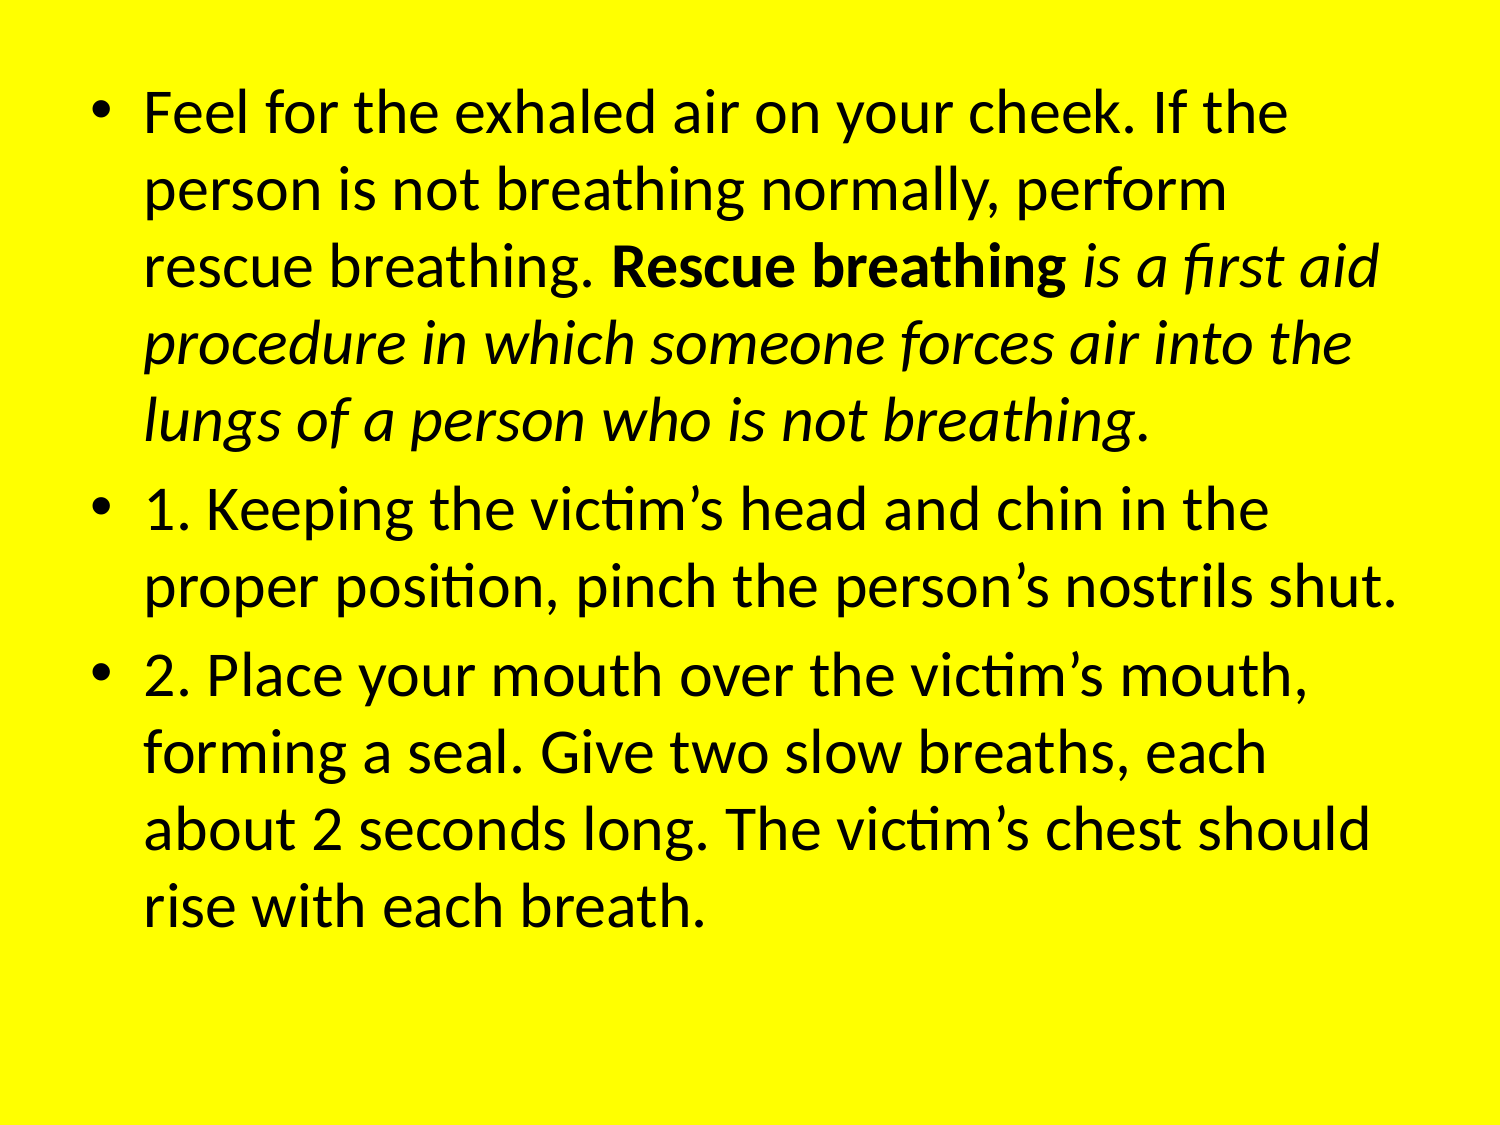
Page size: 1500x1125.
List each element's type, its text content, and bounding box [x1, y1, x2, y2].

list Feel for the exhaled air on your cheek. If the person is not breathing normally, perform rescue breathing. Rescue breathing is a first aid procedure in which someone forces air into the lungs of a person who is not breathing. 1. Keeping the victim’s head and chin in the proper position, pinch the person’s nostrils shut. 2. Place your mouth over the victim’s mouth, forming a seal. Give two slow breaths, each about 2 seconds long. The victim’s chest should rise with each breath. [75, 62, 1425, 1005]
